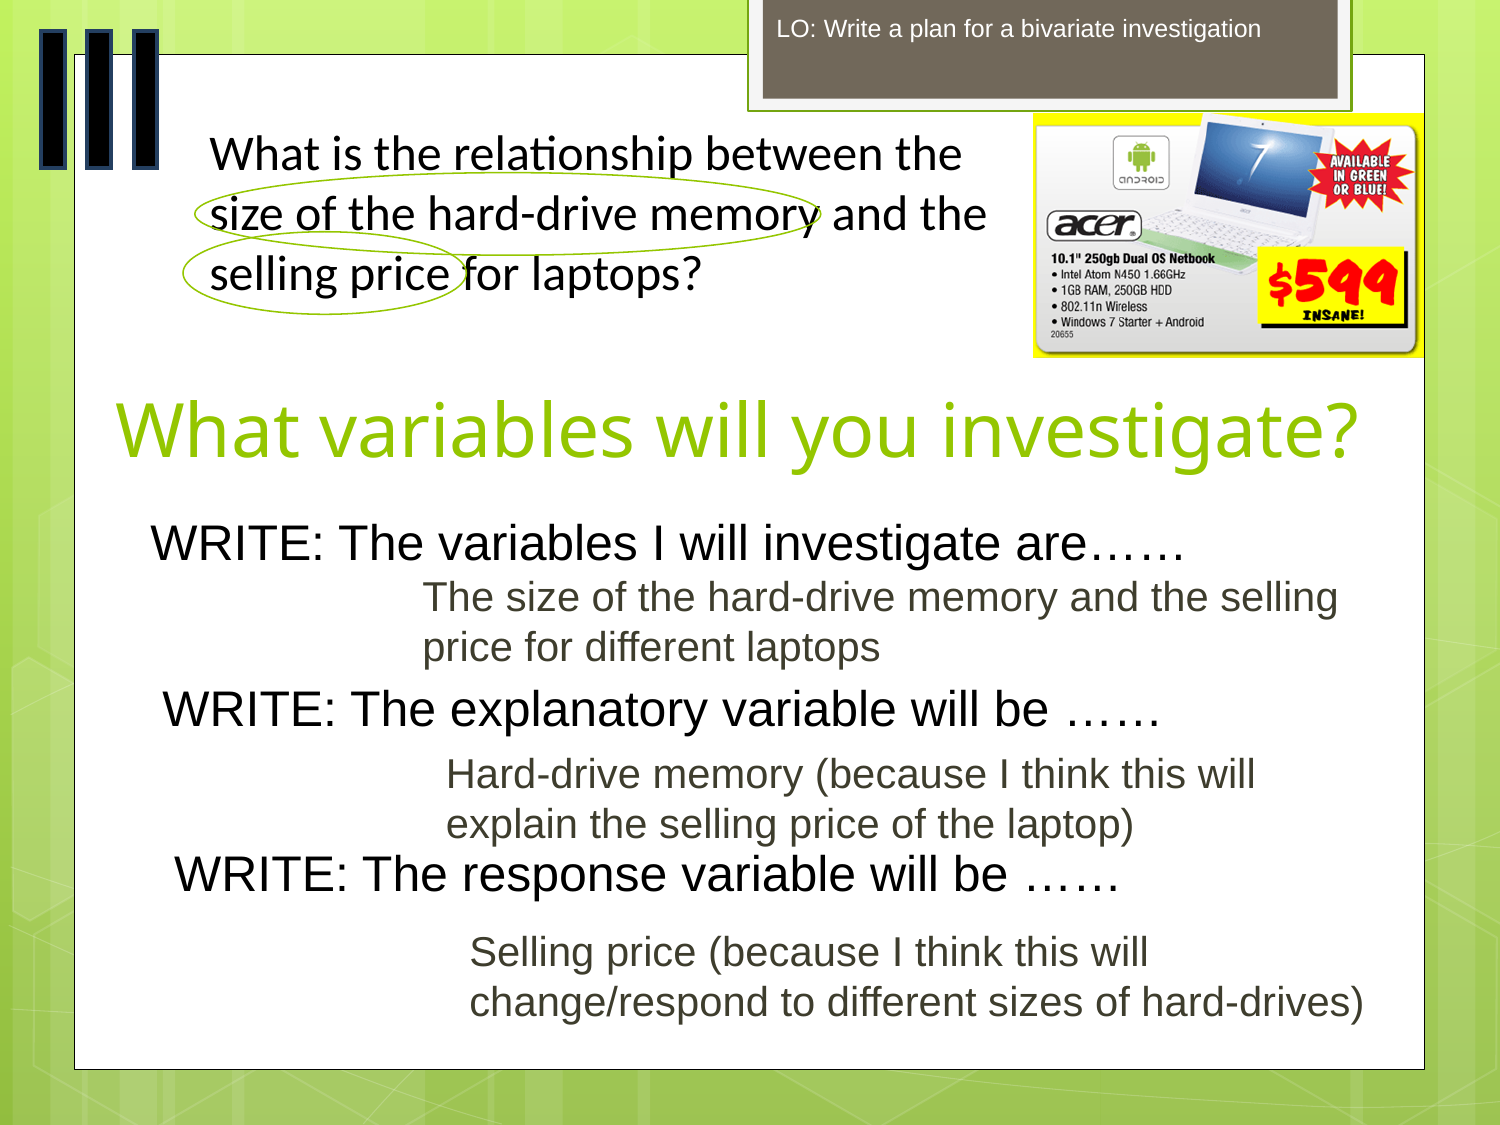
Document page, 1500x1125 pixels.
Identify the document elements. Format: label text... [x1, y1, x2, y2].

text_box Hard-drive memory (because I think this will explain the selling price of the laptop) [430, 739, 1388, 855]
text_box The size of the hard-drive memory and the selling price for different laptops [407, 562, 1365, 678]
text_box WRITE: The explanatory variable will be …… [147, 668, 1199, 744]
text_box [40, 30, 158, 169]
text_box WRITE: The variables I will investigate are…… [135, 503, 1247, 579]
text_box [194, 113, 1424, 359]
title What variables will you investigate? [100, 373, 1424, 480]
text_box WRITE: The response variable will be …… [159, 834, 1211, 909]
text_box [183, 262, 188, 284]
text_box Selling price (because I think this will change/respond to different sizes of hard-drives) [454, 916, 1412, 1032]
text_box LO: Write a plan for a bivariate investigation [761, 5, 1341, 80]
